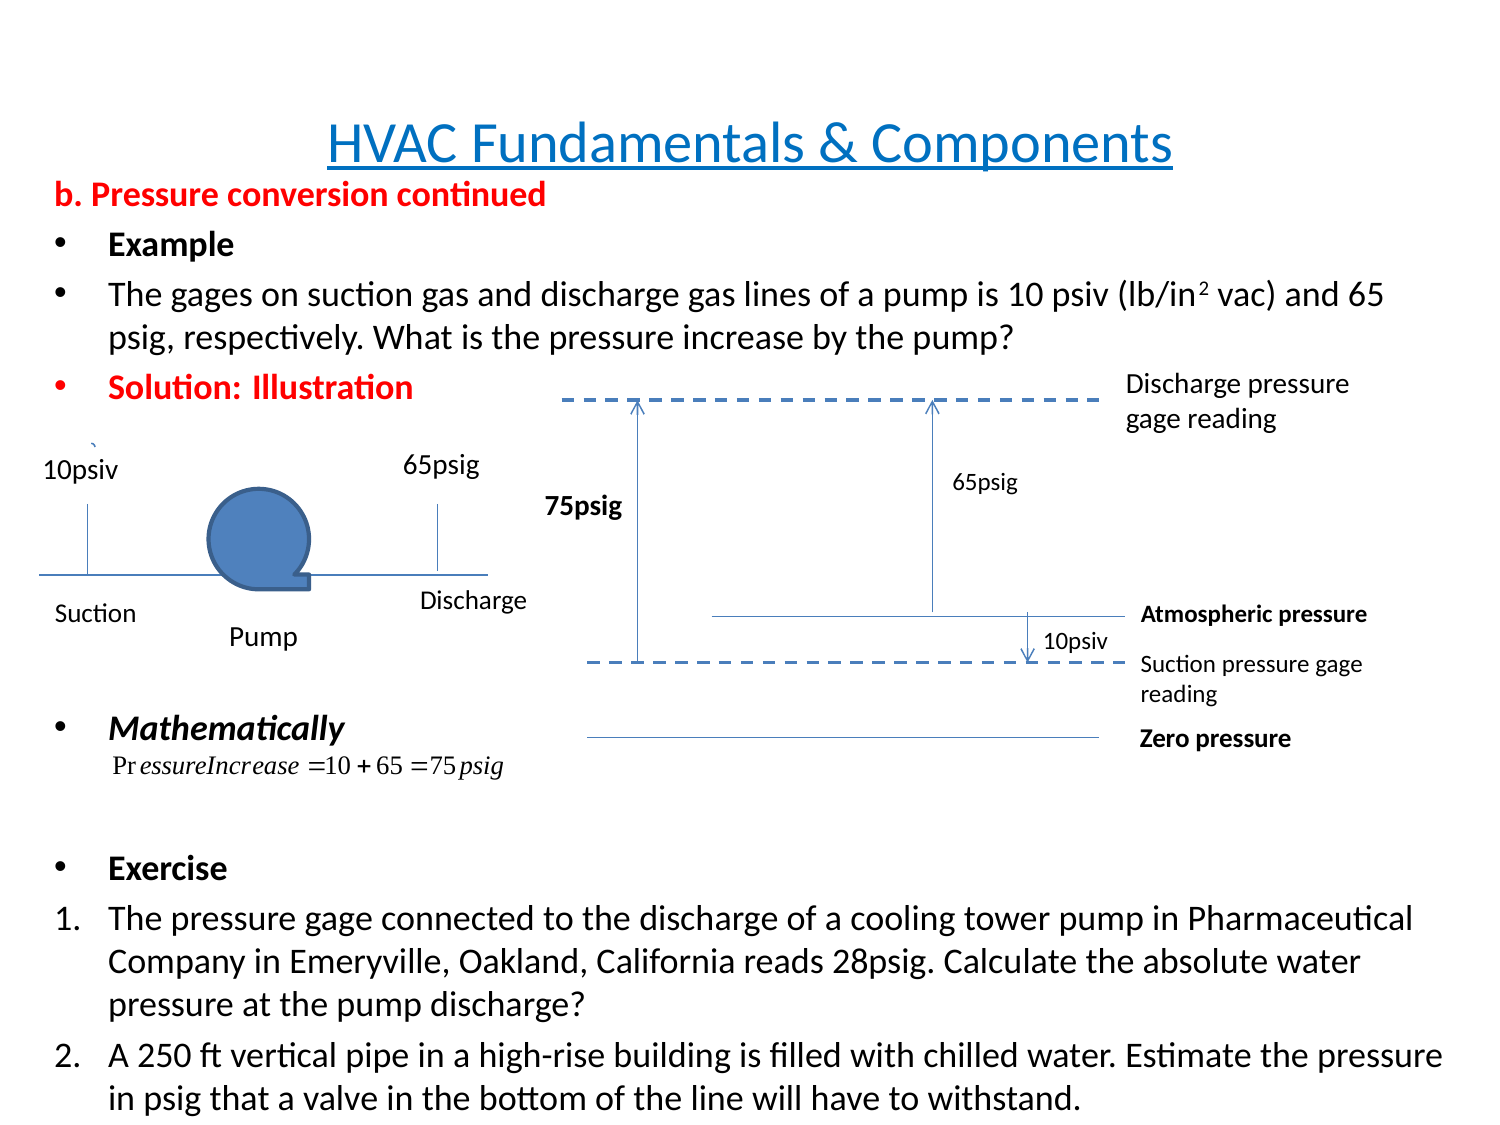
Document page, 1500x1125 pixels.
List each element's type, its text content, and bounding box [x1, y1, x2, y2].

text_box Zero pressure [1125, 713, 1307, 761]
text_box 65psig [937, 458, 1034, 504]
text_box 65psig [388, 438, 495, 488]
text_box Pump [214, 609, 313, 660]
title HVAC Fundamentals & Components [75, 45, 1425, 162]
text_box 75psig [529, 478, 633, 529]
text_box [206, 486, 312, 574]
list b. Pressure conversion continued Example The gages on suction gas and discharge gas lines of a pump is 10 psiv (lb/in2 vac) and 65 psig, respectively. What is the pressure increase by the pump? Solution: Illustration Mathematically Exercise The pressure gage connected to the discharge of a cooling tower pump in Pharmaceutical Company in Emeryville, Oakland, California reads 28psig. Calculate the absolute water pressure at the pump discharge? A 250 ft vertical pipe in a high-rise building is filled with chilled water. Estimate the pressure in psig that a valve in the bottom of the line will have to withstand. [39, 162, 1463, 1125]
text_box 10psiv [1032, 623, 1124, 662]
text_box Discharge pressure gage reading [1111, 357, 1372, 443]
text_box Suction [40, 588, 152, 636]
text_box Suction pressure gage reading [1125, 640, 1379, 715]
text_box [108, 749, 511, 786]
text_box [231, 584, 312, 592]
text_box Atmospheric pressure [1126, 589, 1383, 635]
text_box 10psiv [27, 443, 134, 493]
text_box Discharge [405, 574, 542, 623]
